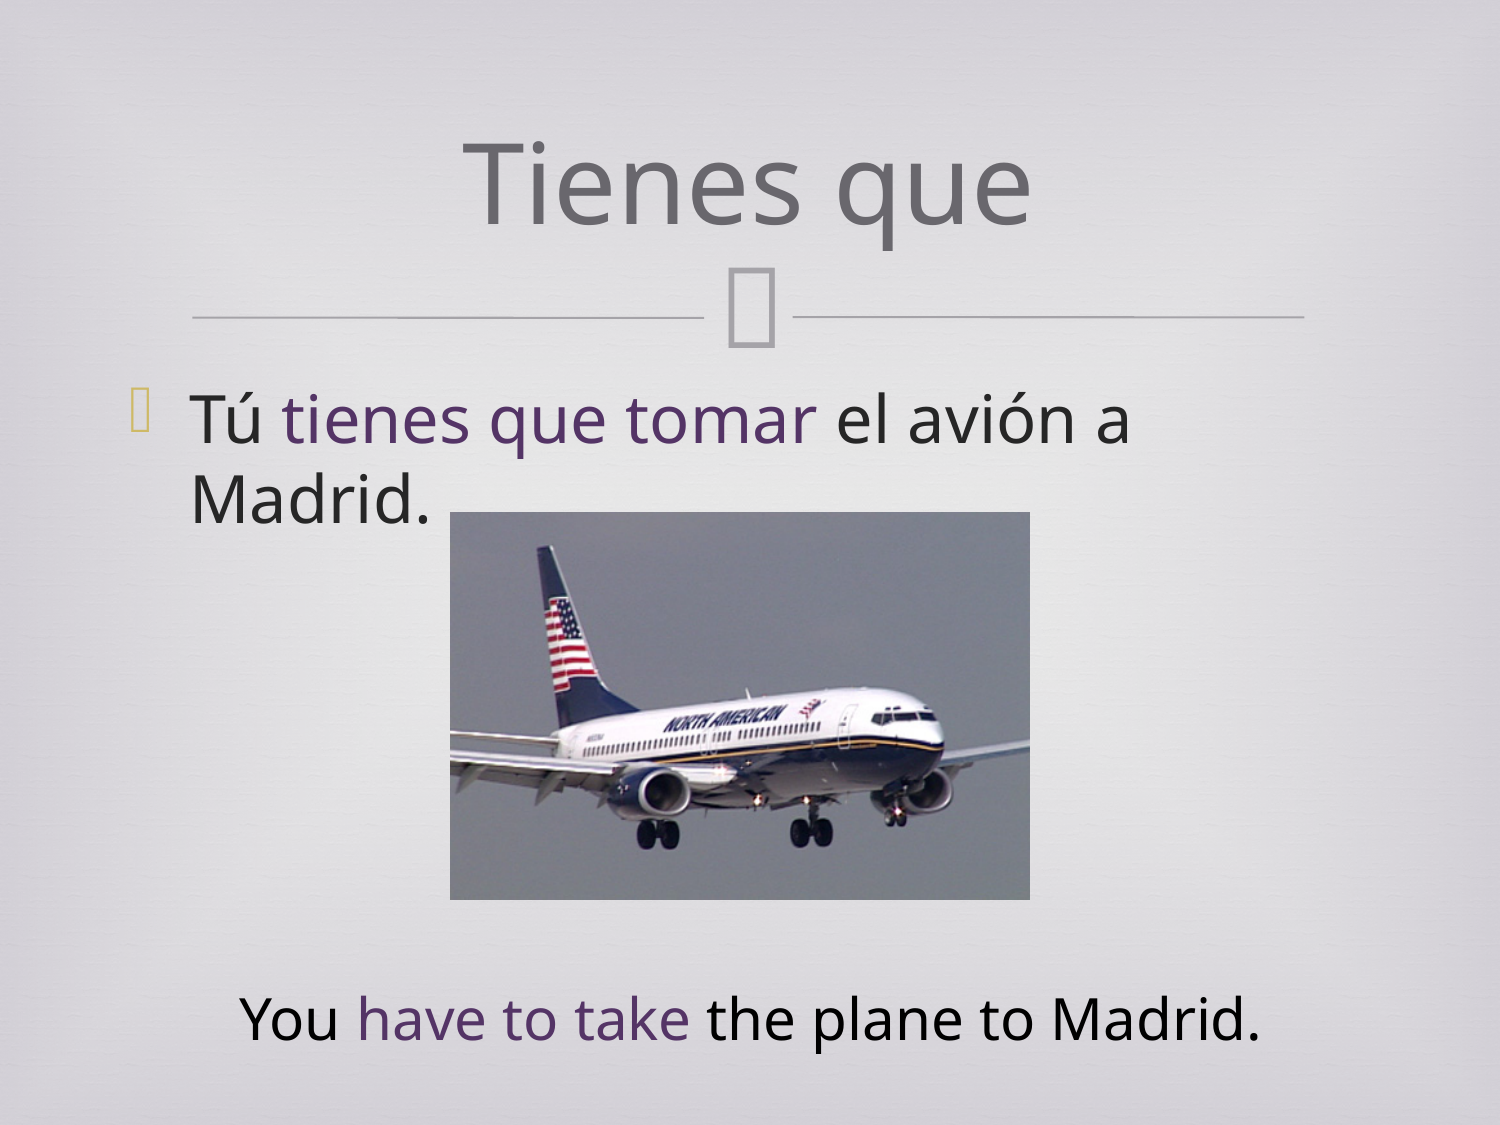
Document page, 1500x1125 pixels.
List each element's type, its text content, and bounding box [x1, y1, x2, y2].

text_box You have to take the plane to Madrid. [225, 975, 1313, 1105]
list Tú tienes que tomar el avión a Madrid. [114, 368, 1386, 925]
picture [449, 511, 1030, 901]
title Tienes que [112, 93, 1386, 267]
